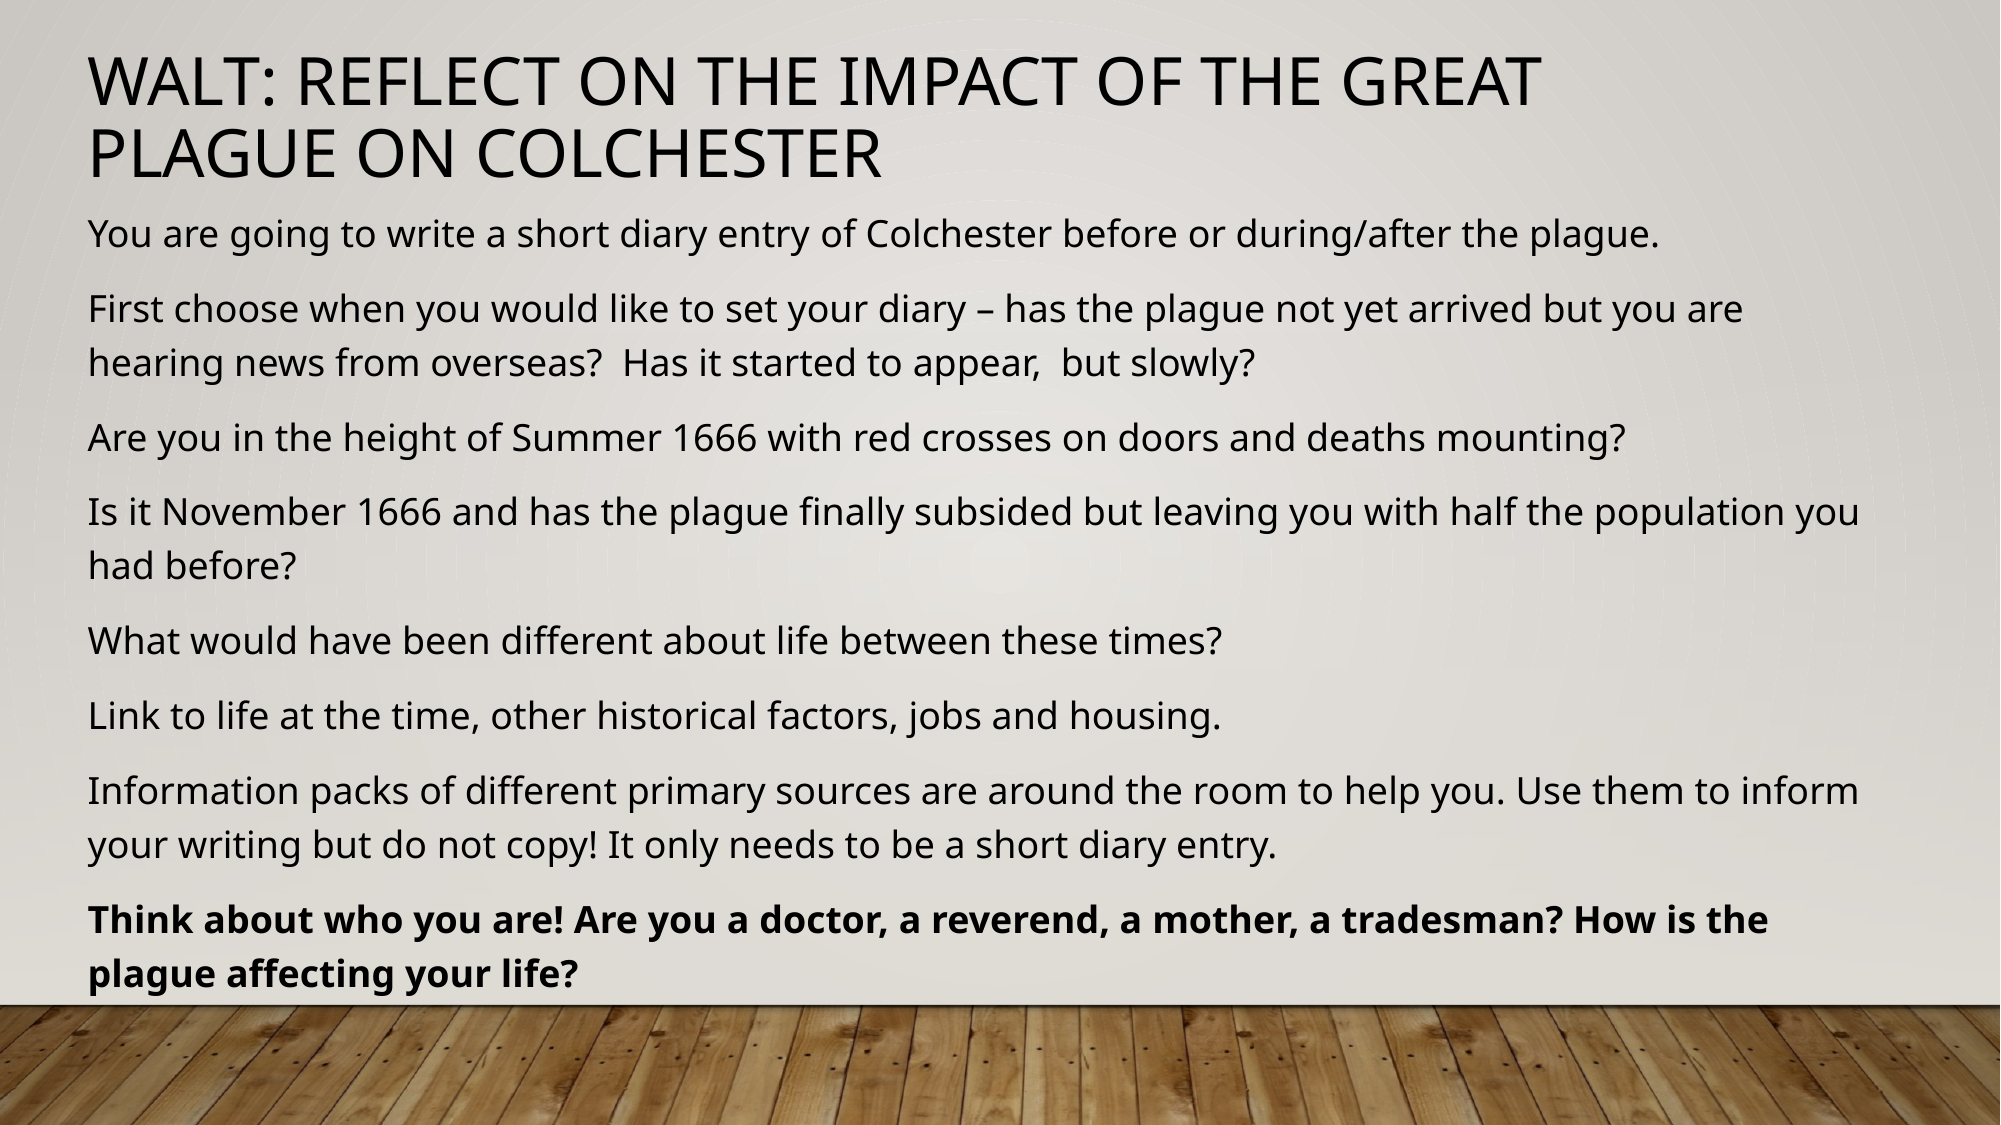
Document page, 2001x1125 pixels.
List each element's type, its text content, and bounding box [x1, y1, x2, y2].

title WALT: reflect on the impact of the Great Plague on Colchester [72, 40, 1798, 193]
picture [0, 1005, 2000, 1125]
list You are going to write a short diary entry of Colchester before or during/after the plague. First choose when you would like to set your diary – has the plague not yet arrived but you are hearing news from overseas? Has it started to appear, but slowly? Are you in the height of Summer 1666 with red crosses on doors and deaths mounting? Is it November 1666 and has the plague finally subsided but leaving you with half the population you had before? What would have been different about life between these times? Link to life at the time, other historical factors, jobs and housing. Information packs of different primary sources are around the room to help you. Use them to inform your writing but do not copy! It only needs to be a short diary entry. Think about who you are! Are you a doctor, a reverend, a mother, a tradesman? How is the plague affecting your life? [72, 193, 1880, 988]
